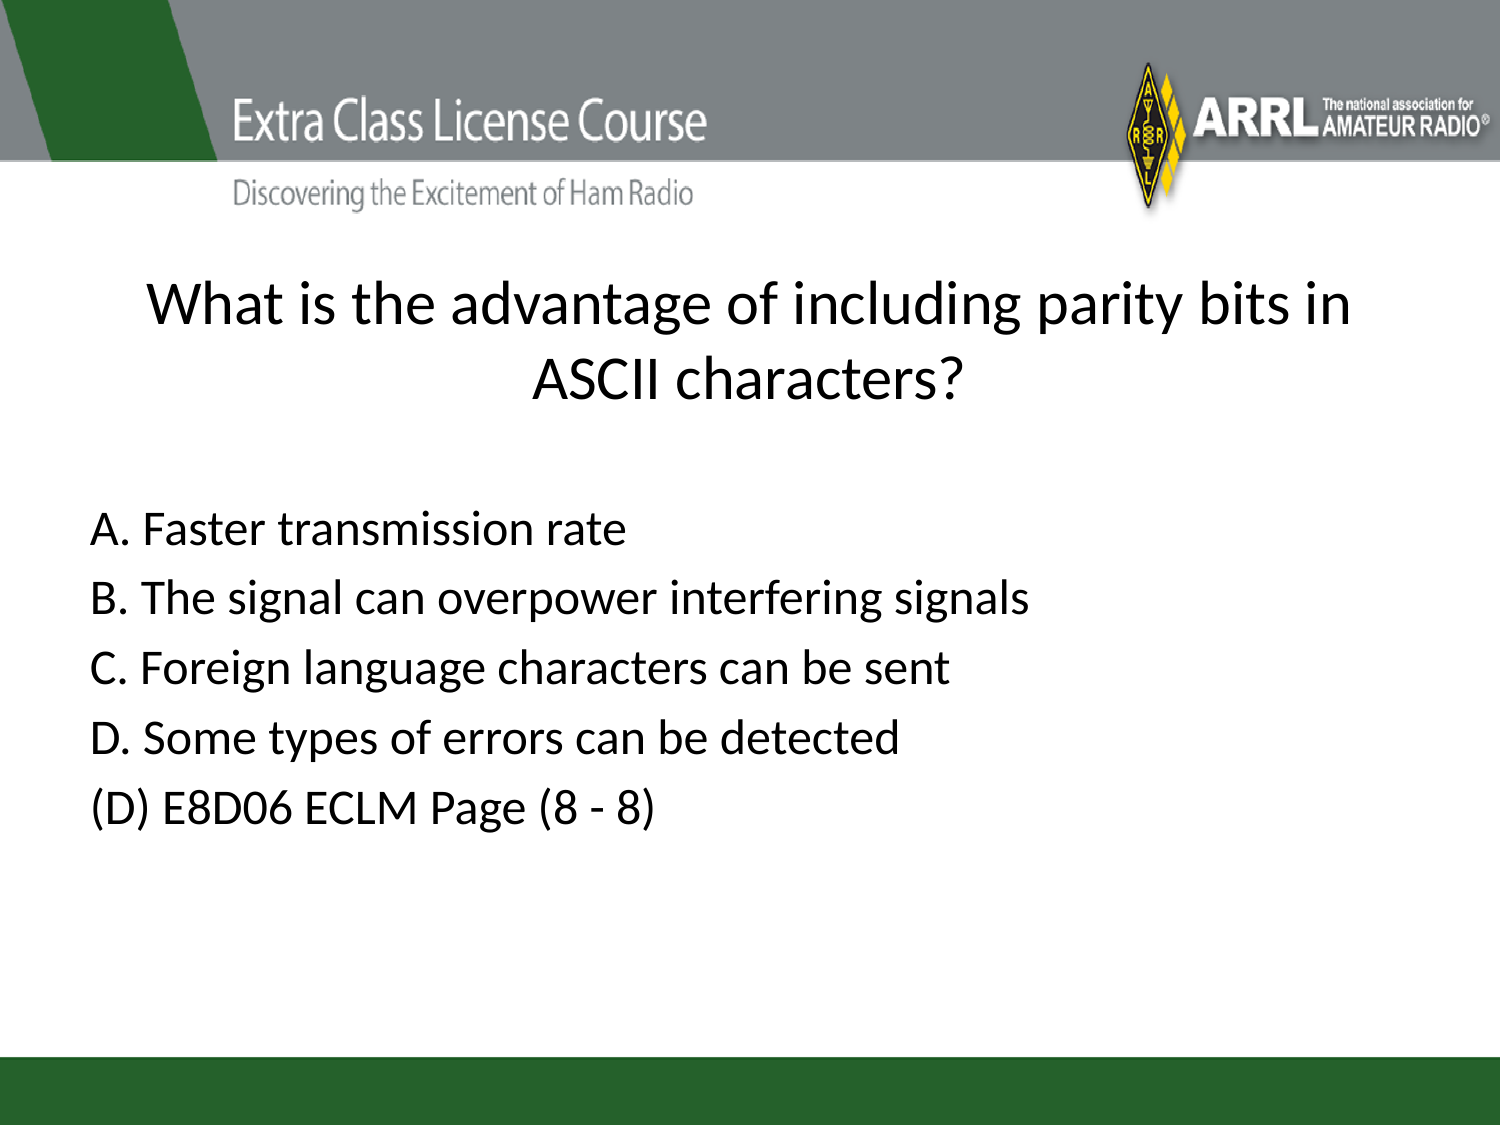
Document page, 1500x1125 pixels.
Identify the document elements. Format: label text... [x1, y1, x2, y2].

list A. Faster transmission rate B. The signal can overpower interfering signals C. Foreign language characters can be sent D. Some types of errors can be detected (D) E8D06 ECLM Page (8 - 8) [75, 487, 1425, 1005]
picture [0, 0, 1500, 1125]
title What is the advantage of including parity bits in ASCII characters? [75, 254, 1425, 435]
